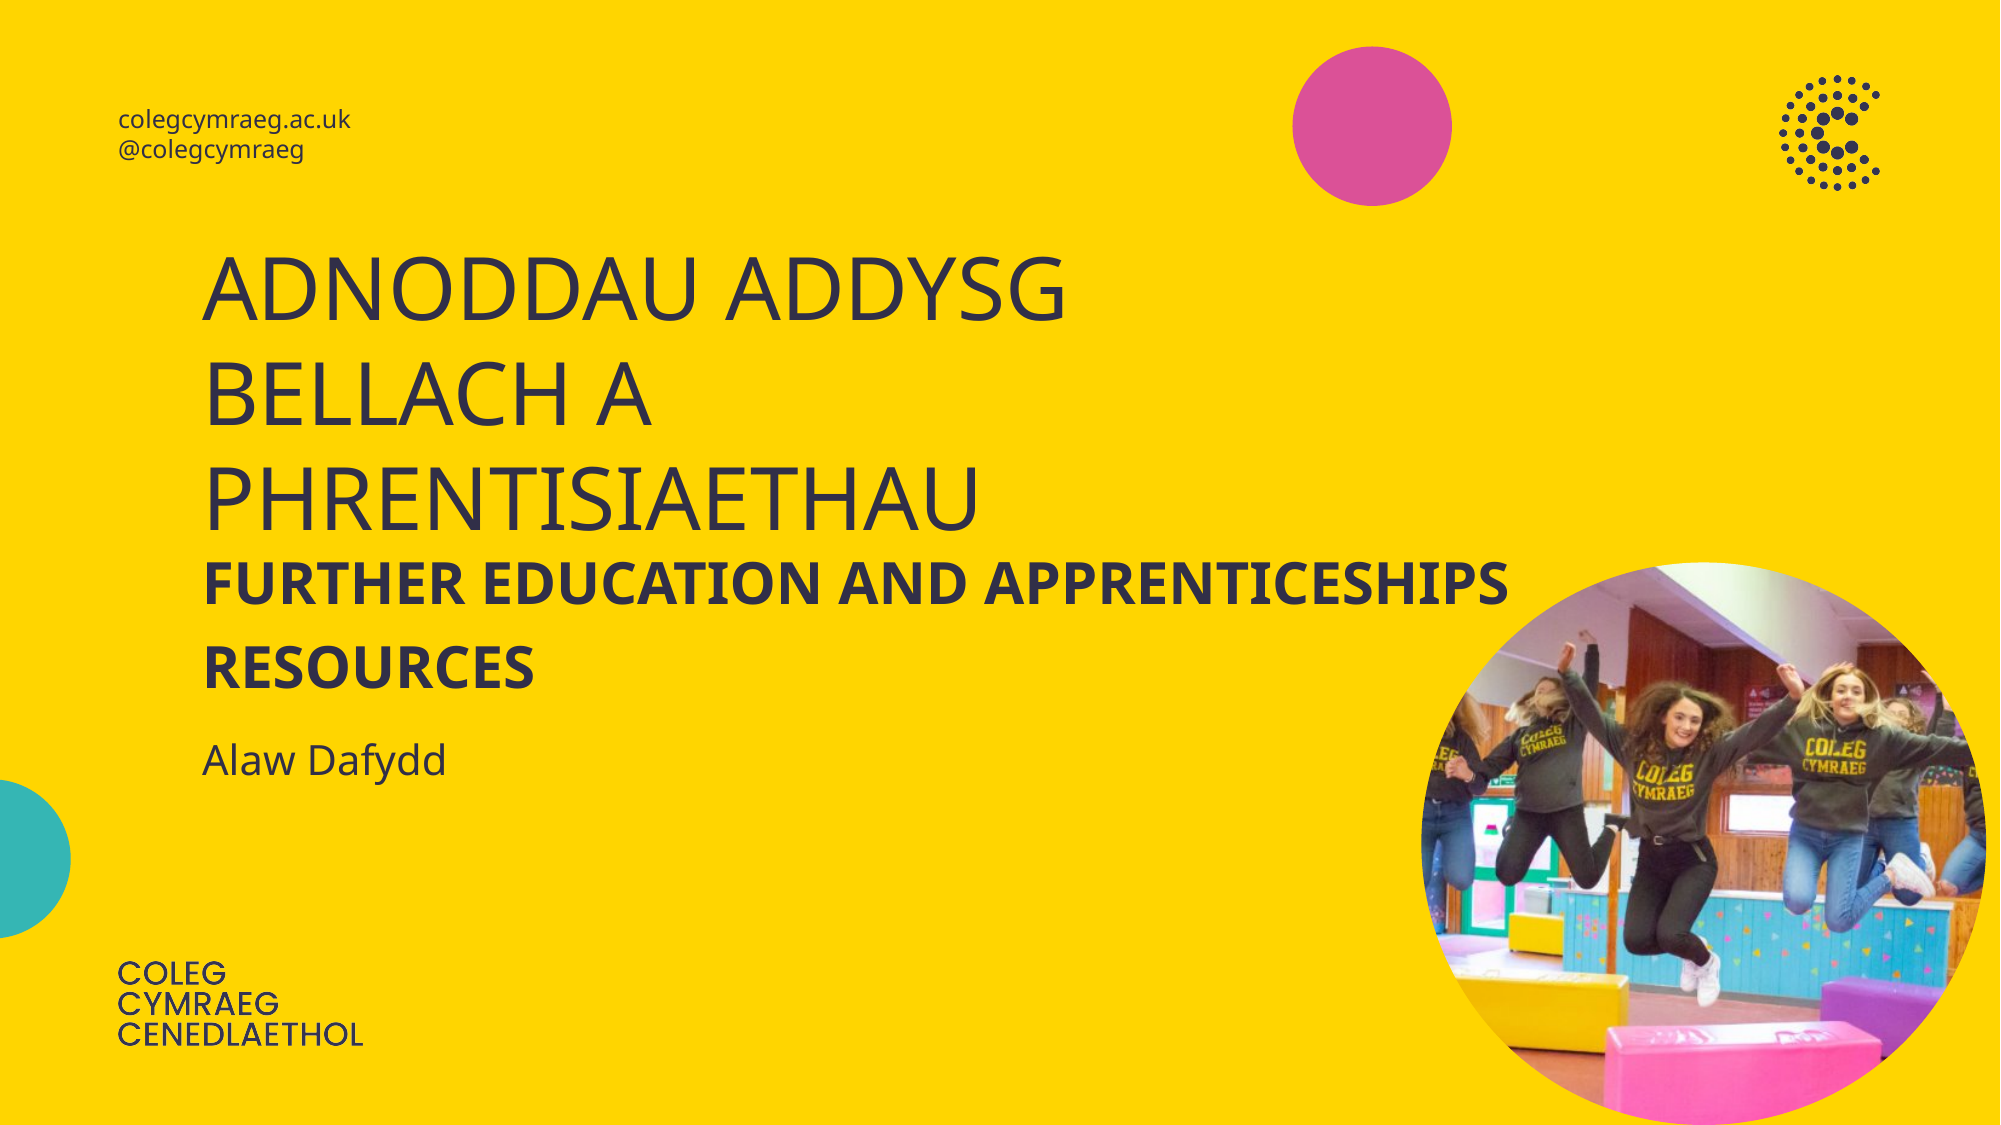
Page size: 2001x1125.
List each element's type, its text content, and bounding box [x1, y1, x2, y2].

text_box FURTHER EDUCATION AND APPRENTICESHIPS RESOURCES [201, 554, 2000, 628]
text_box [0, 778, 72, 940]
text_box [1291, 45, 1453, 207]
text_box ADNODDAU ADDYSG BELLACH A PHRENTISIAETHAU [187, 225, 1337, 556]
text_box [118, 106, 521, 191]
picture [118, 961, 363, 1046]
picture [1421, 562, 1987, 1125]
picture [1779, 75, 1880, 191]
text_box Alaw Dafydd​ [202, 739, 886, 822]
